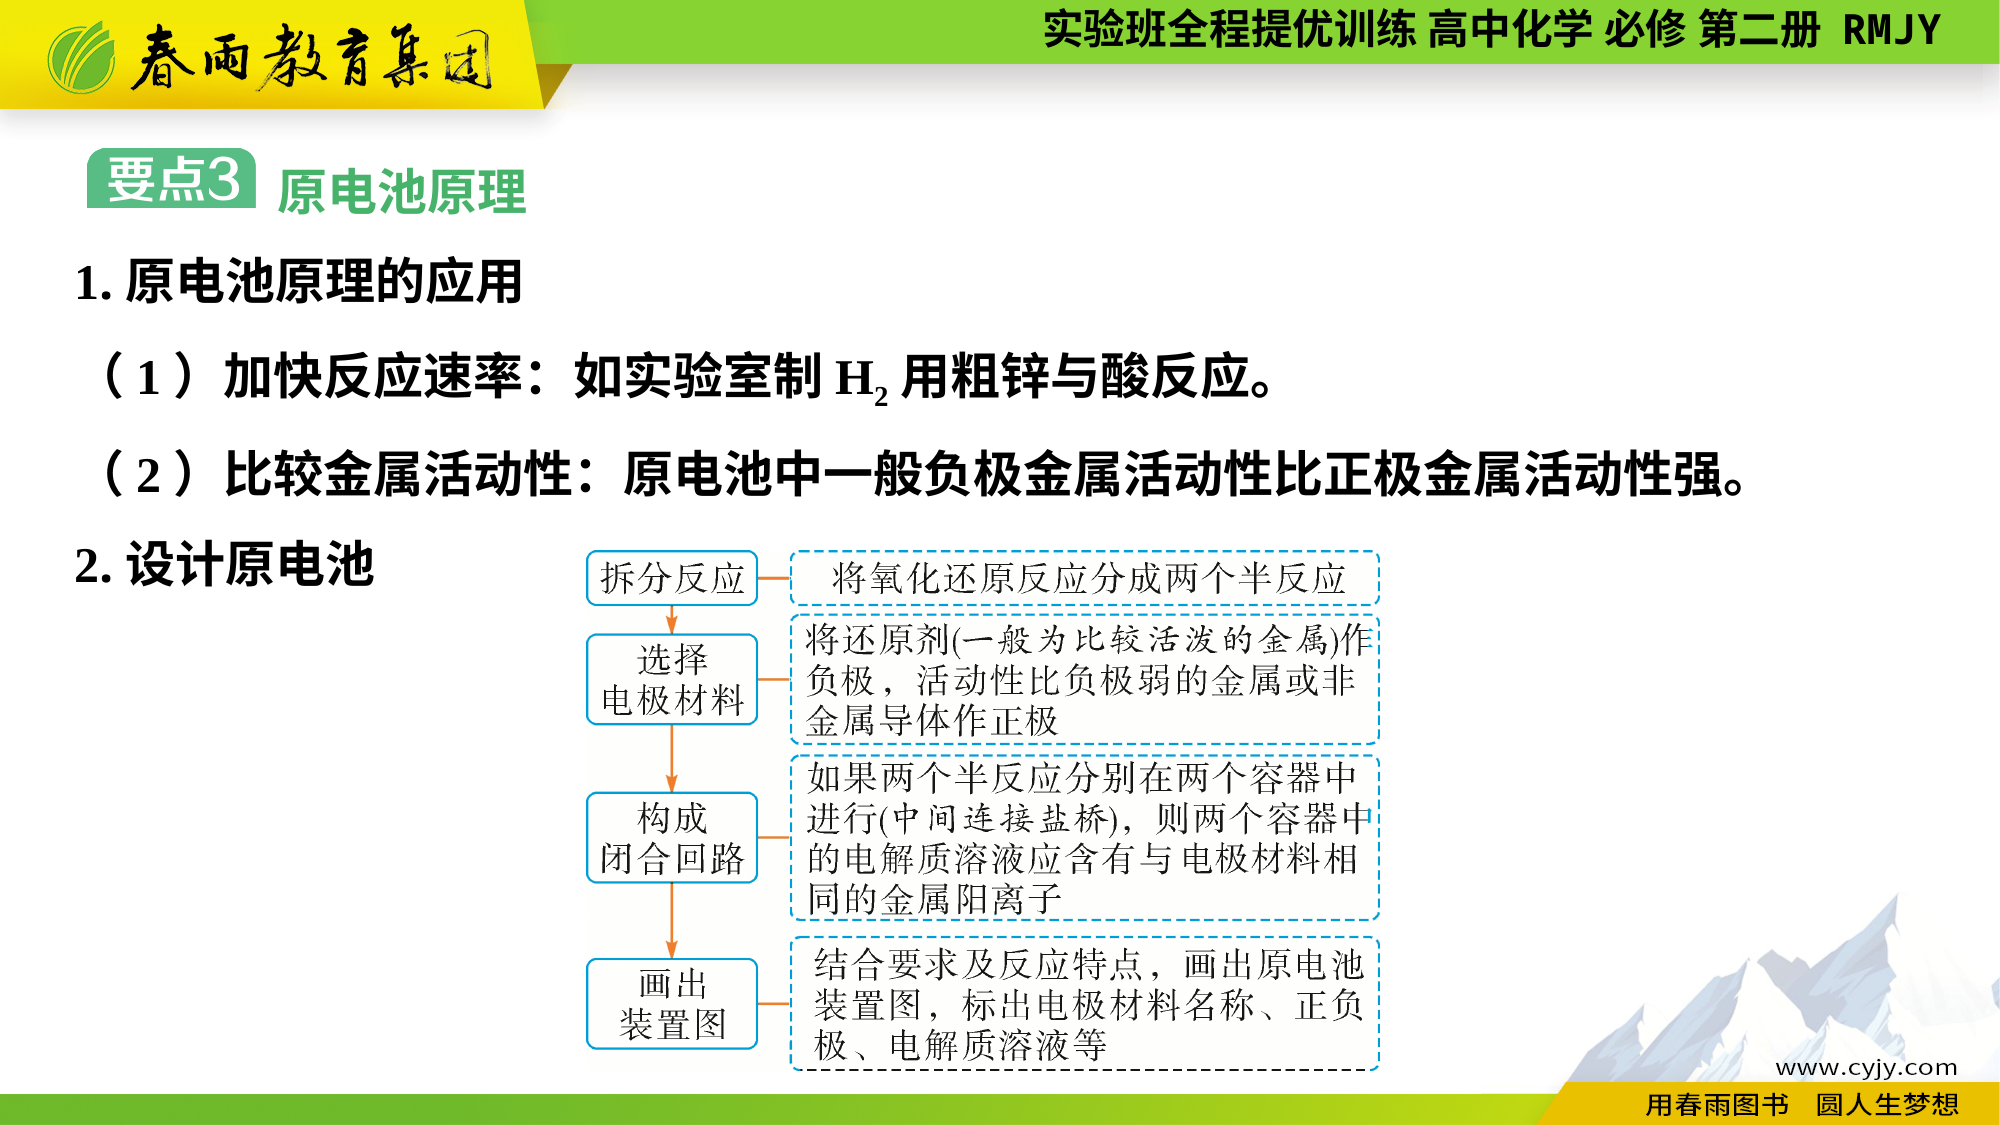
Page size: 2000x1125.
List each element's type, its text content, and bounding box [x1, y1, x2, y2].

list 原电池原理 1.原电池原理的应用 （1）加快反应速率：如实验室制H2用粗锌与酸反应。 （2）比较金属活动性：原电池中一般负极金属活动性比正极金属活动性强。 2.设计原电池 [59, 122, 1944, 592]
picture [0, 0, 2000, 1125]
